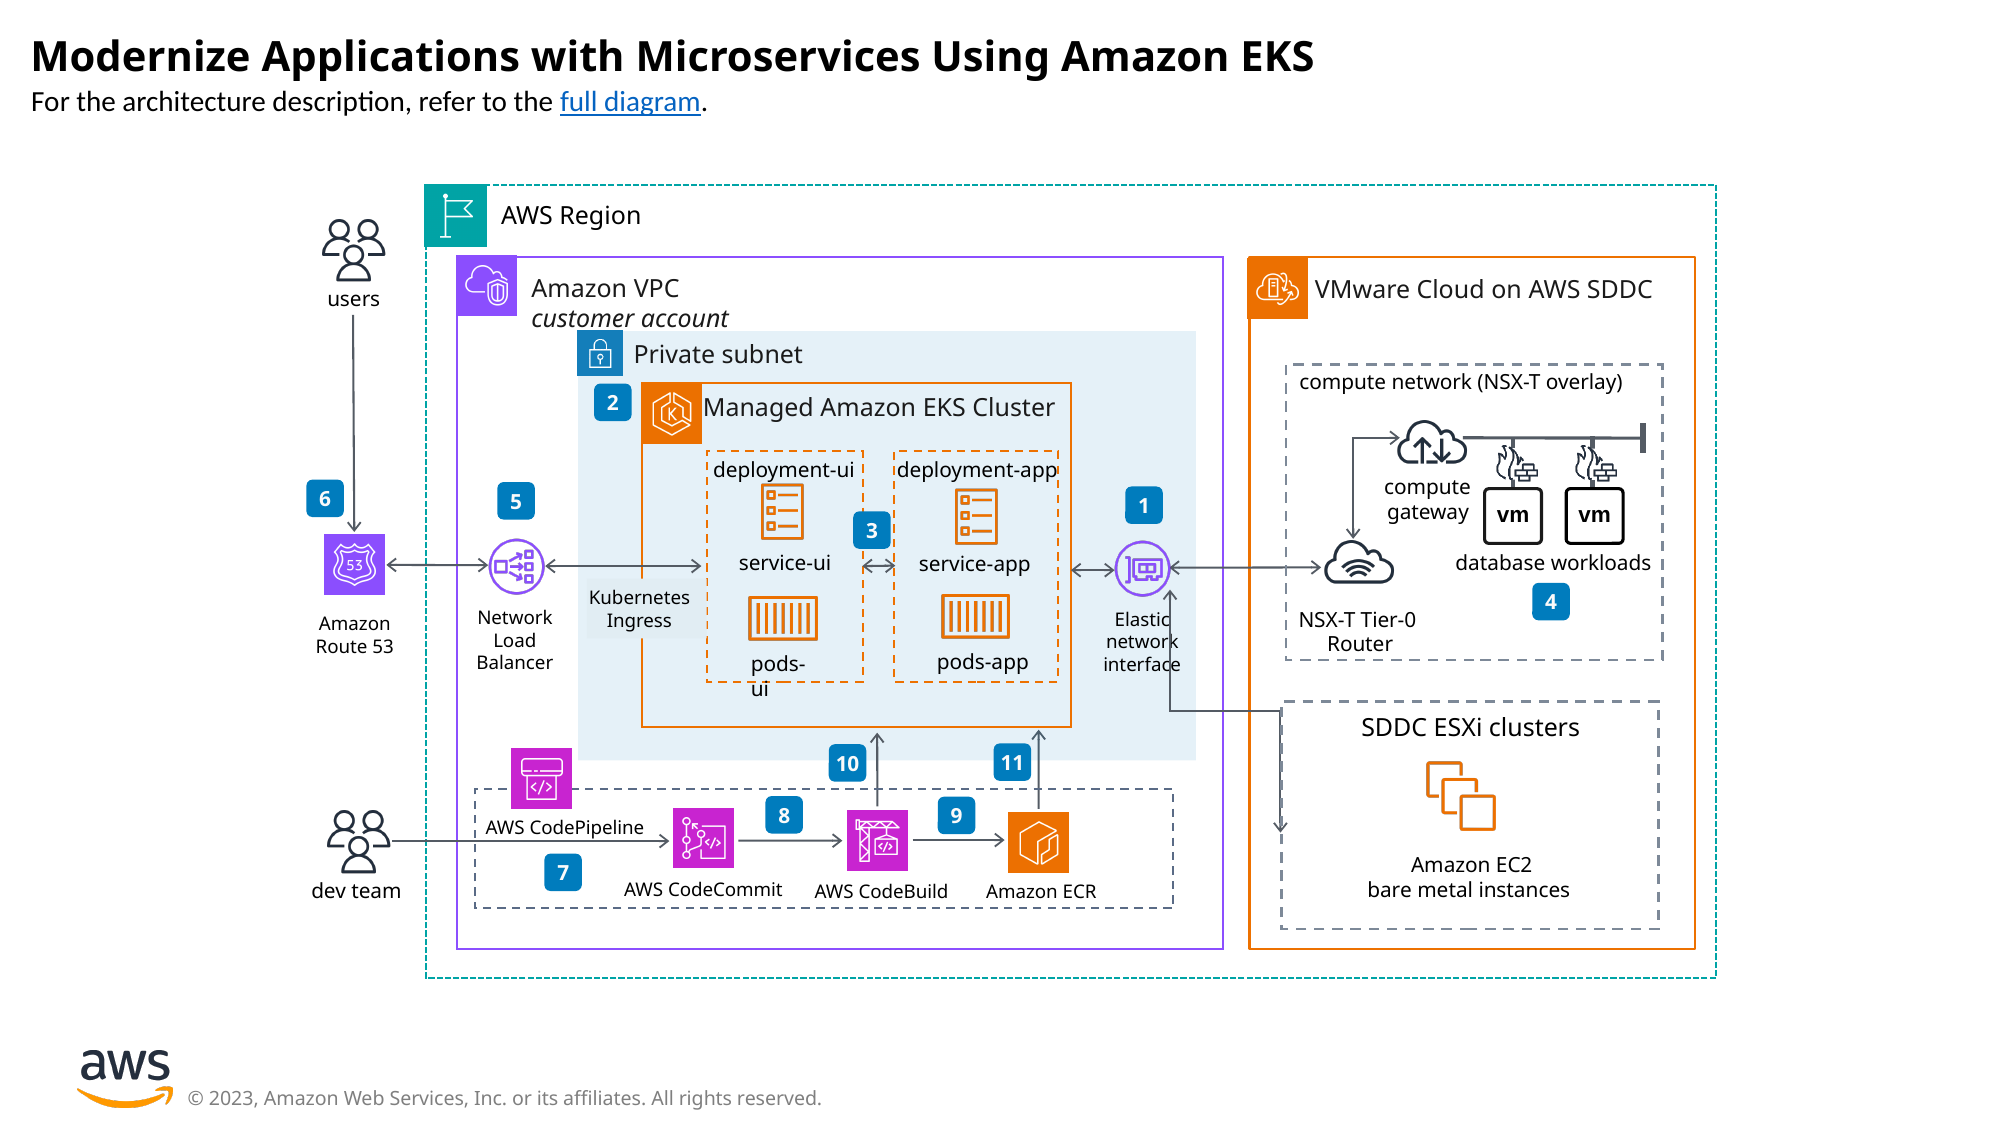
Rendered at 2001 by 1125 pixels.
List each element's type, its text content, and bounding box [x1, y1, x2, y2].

picture [745, 580, 821, 656]
picture [76, 1050, 173, 1108]
picture [1573, 440, 1619, 486]
picture [641, 383, 702, 444]
text_box Modernize Applications with Microservices Using Amazon EKS [15, 22, 1372, 87]
picture [1394, 404, 1470, 480]
picture [1008, 812, 1069, 873]
picture [324, 534, 385, 595]
picture [1423, 758, 1499, 834]
picture [485, 536, 546, 597]
picture [1247, 258, 1308, 319]
picture [937, 578, 1013, 654]
picture [946, 486, 1007, 547]
picture [456, 255, 517, 316]
picture [1112, 538, 1173, 599]
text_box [293, 184, 1717, 978]
picture [847, 810, 908, 871]
text_box © 2023, Amazon Web Services, Inc. or its affiliates. All rights reserved. [187, 1085, 850, 1110]
picture [673, 808, 734, 869]
picture [424, 183, 487, 247]
picture [1320, 524, 1396, 600]
picture [1494, 440, 1540, 486]
picture [511, 748, 572, 809]
text_box For the architecture description, refer to the full diagram. [16, 75, 815, 125]
picture [752, 481, 813, 542]
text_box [1170, 589, 1281, 833]
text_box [1353, 437, 1400, 539]
